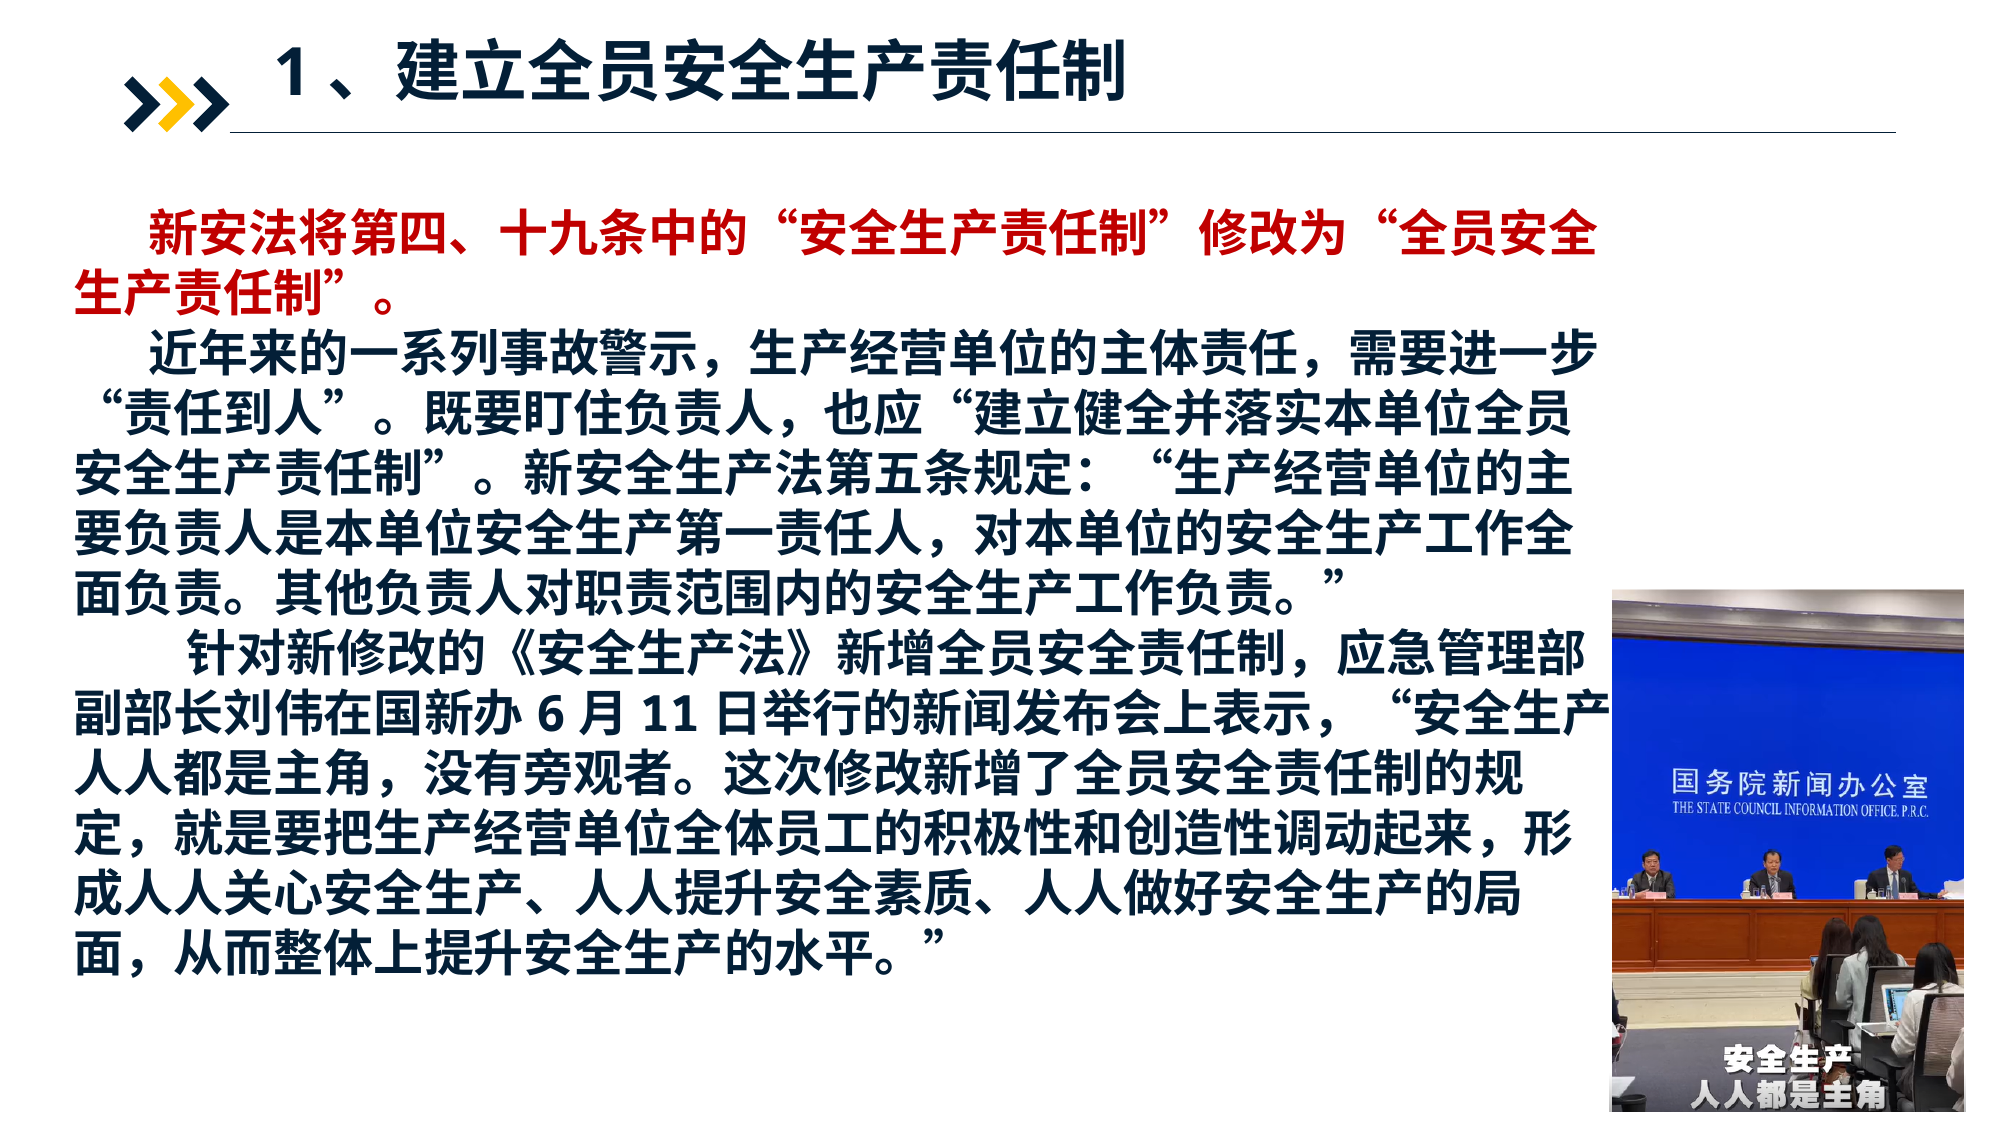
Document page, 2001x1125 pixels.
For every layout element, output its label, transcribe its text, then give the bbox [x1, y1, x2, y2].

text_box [123, 76, 1897, 133]
text_box 1、建立全员安全生产责任制 [262, 22, 1218, 76]
picture [1609, 586, 1966, 1112]
text_box 新安法将第四、十九条中的“安全生产责任制”修改为“全员安全生产责任制”。 近年来的一系列事故警示，生产经营单位的主体责任，需要进一步“责任到人”。既要盯住负责人，也应“建立健全并落实本单位全员安全生产责任制”。新安全生产法第五条规定：“生产经营单位的主要负责人是本单位安全生产第一责任人，对本单位的安全生产工作全面负责。其他负责人对职责范围内的安全生产工作负责。” 针对新修改的《安全生产法》新增全员安全责任制，应急管理部副部长刘伟在国新办6月11日举行的新闻发布会上表示，“安全生产人人都是主角，没有旁观者。这次修改新增了全员安全责任制的规定，就是要把生产经营单位全体员工的积极性和创造性调动起来，形成人人关心安全生产、人人提升安全素质、人人做好安全生产的局面，从而整体上提升安全生产的水平。” [59, 194, 1630, 990]
